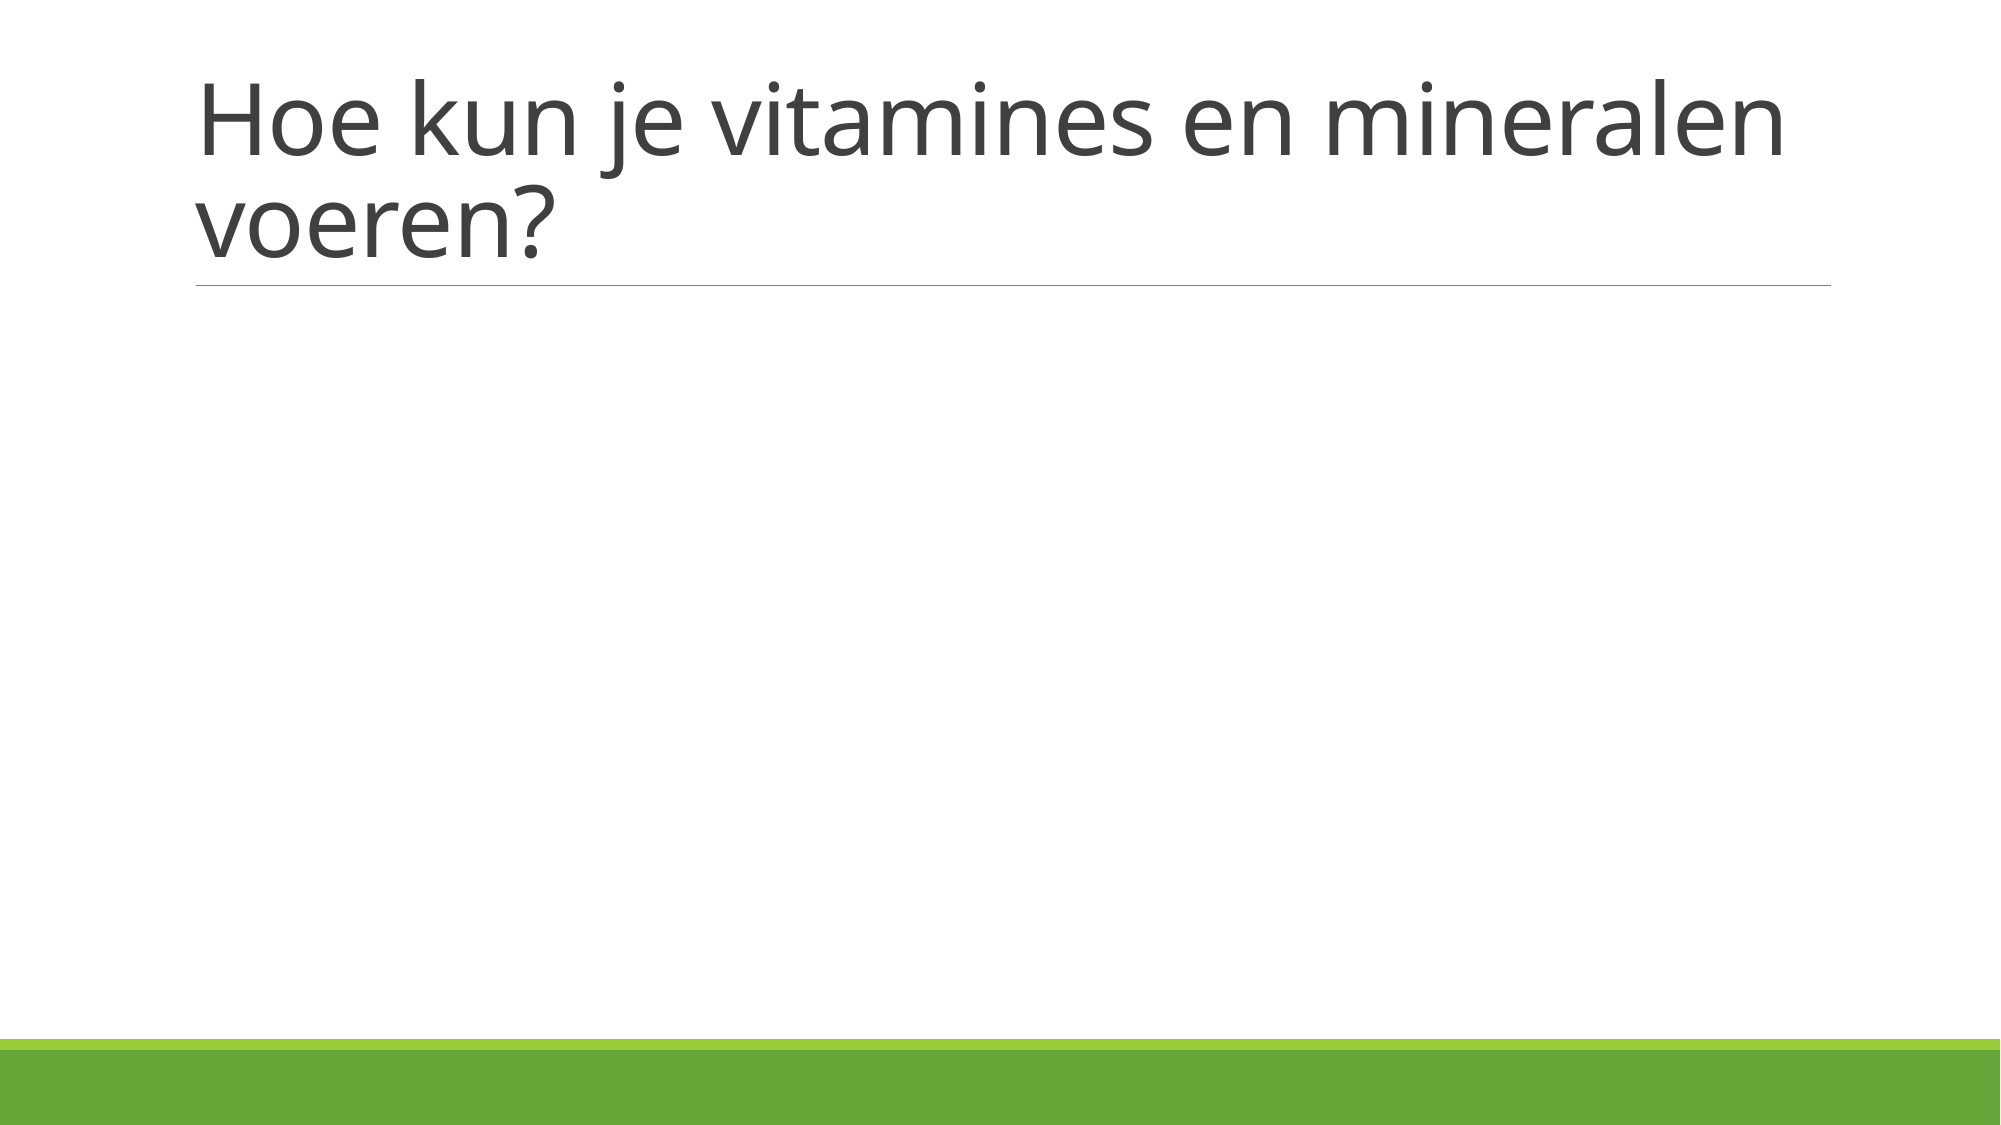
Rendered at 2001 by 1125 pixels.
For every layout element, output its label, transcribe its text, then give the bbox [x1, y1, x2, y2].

title Hoe kun je vitamines en mineralen voeren? [180, 47, 1830, 285]
